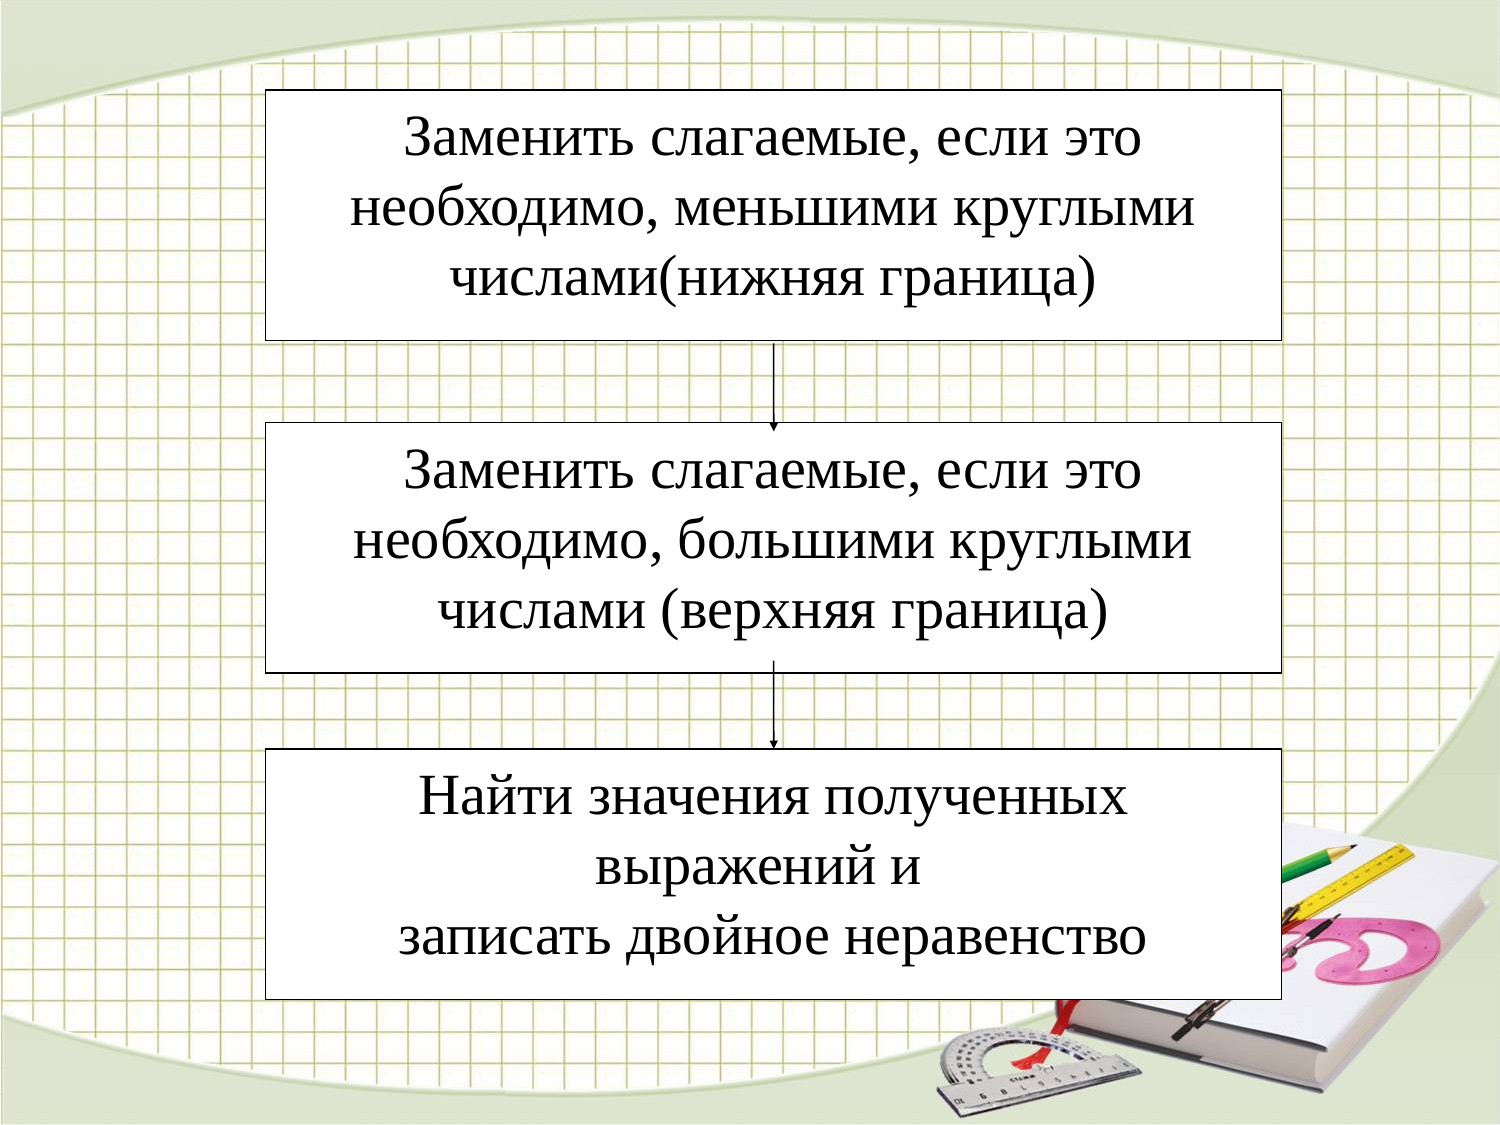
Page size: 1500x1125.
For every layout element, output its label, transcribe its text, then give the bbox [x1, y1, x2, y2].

text_box [769, 660, 778, 749]
text_box Заменить слагаемые, если это необходимо, меньшими круглыми числами(нижняя граница) [265, 90, 1282, 341]
text_box Найти значения полученных выражений и записать двойное неравенство [265, 748, 1282, 1000]
text_box [769, 343, 778, 432]
text_box Заменить слагаемые, если это необходимо, большими круглыми числами (верхняя граница) [265, 422, 1282, 674]
picture [0, 0, 1500, 1125]
